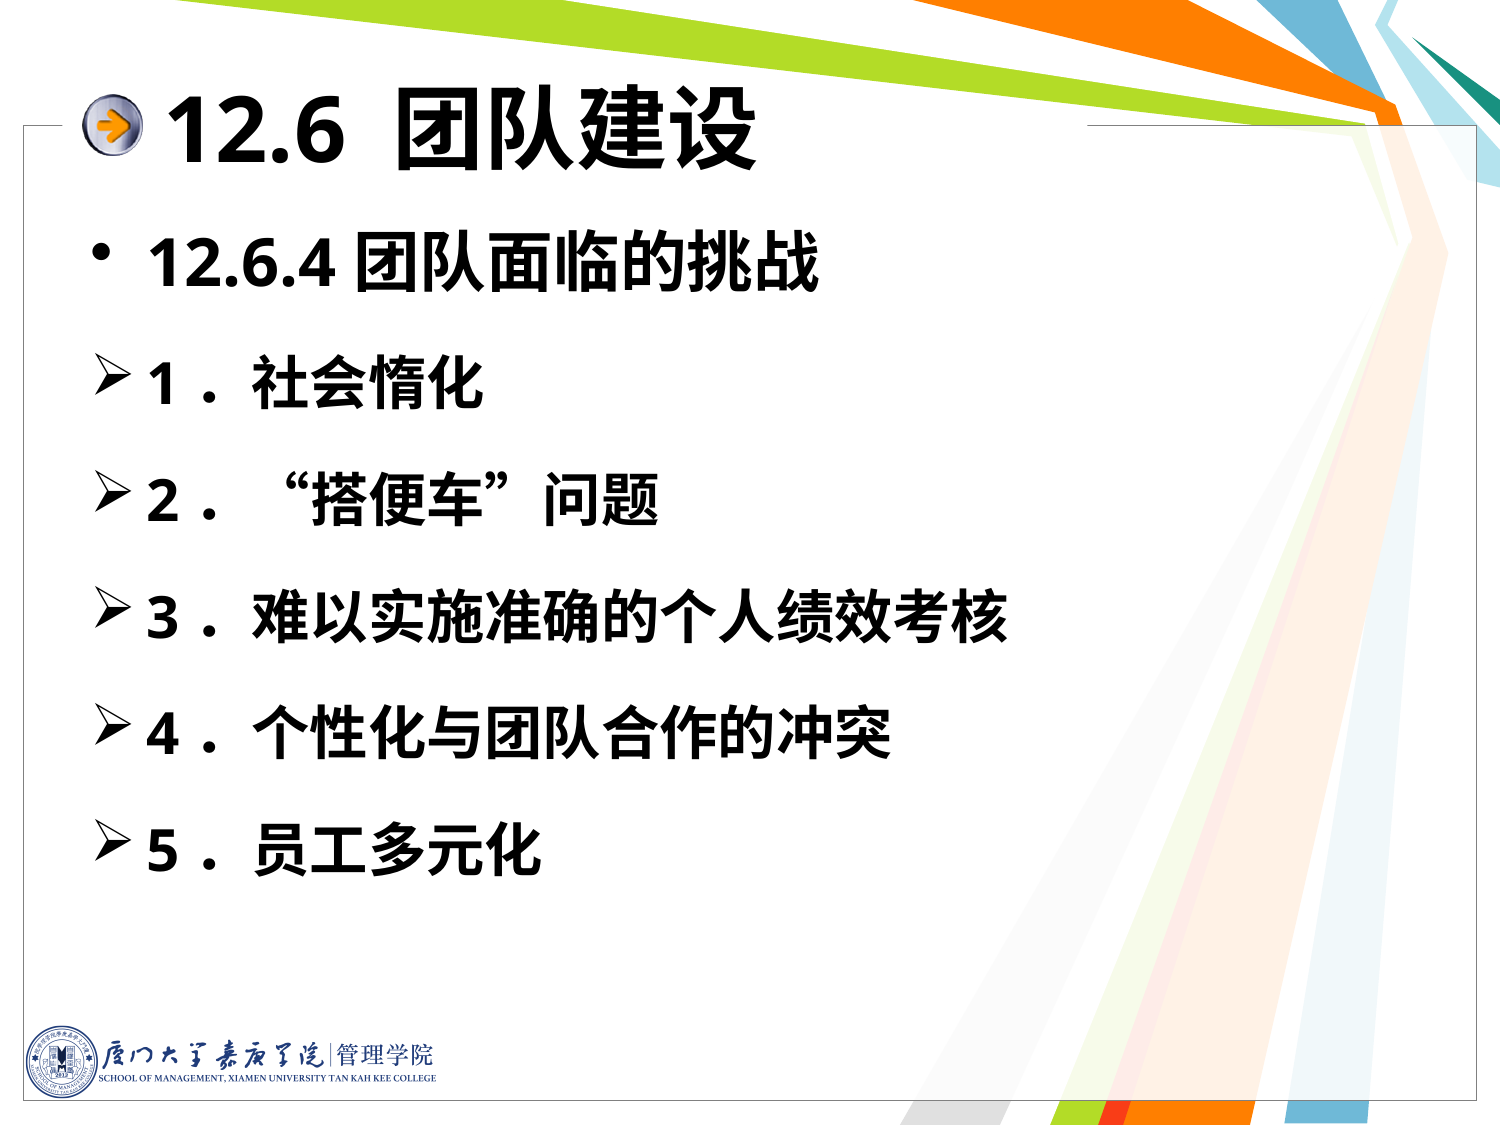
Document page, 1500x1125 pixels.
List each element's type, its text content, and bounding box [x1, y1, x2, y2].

picture [82, 94, 143, 156]
picture [24, 1024, 438, 1100]
list 12.6.4团队面临的挑战 1．社会惰化 2．“搭便车”问题 3．难以实施准确的个人绩效考核 4．个性化与团队合作的冲突 5．员工多元化 [75, 212, 1425, 774]
title 12.6 团队建设 [148, 32, 1182, 212]
